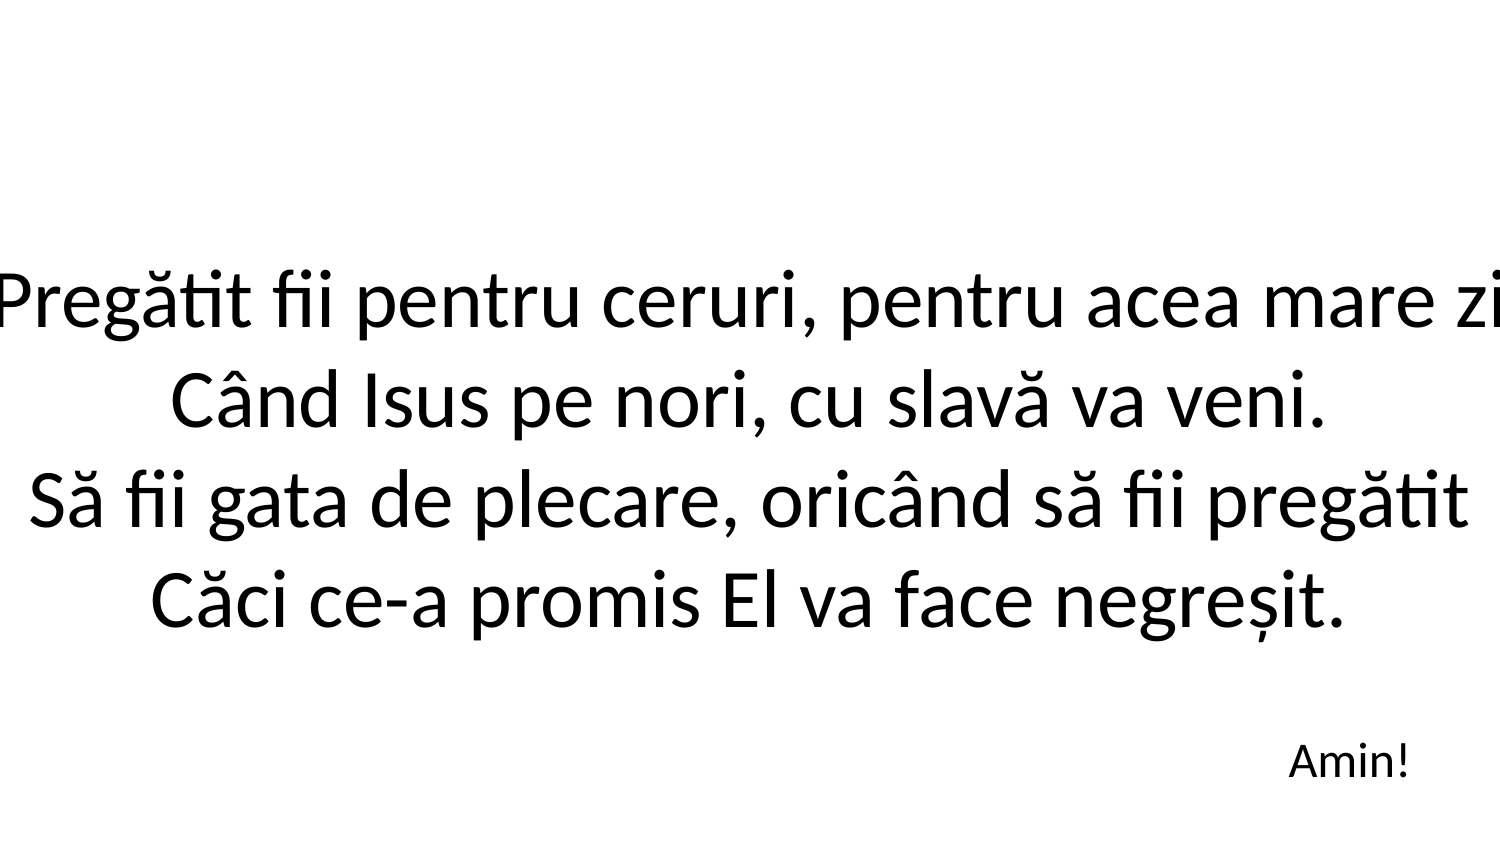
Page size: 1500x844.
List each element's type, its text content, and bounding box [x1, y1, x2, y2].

text_box Pregătit fii pentru ceruri, pentru acea mare zi Când Isus pe nori, cu slavă va veni. Să fii gata de plecare, oricând să fii pregătit Căci ce-a promis El va face negreșit. [0, 192, 1500, 652]
text_box Amin! [1273, 674, 1427, 795]
